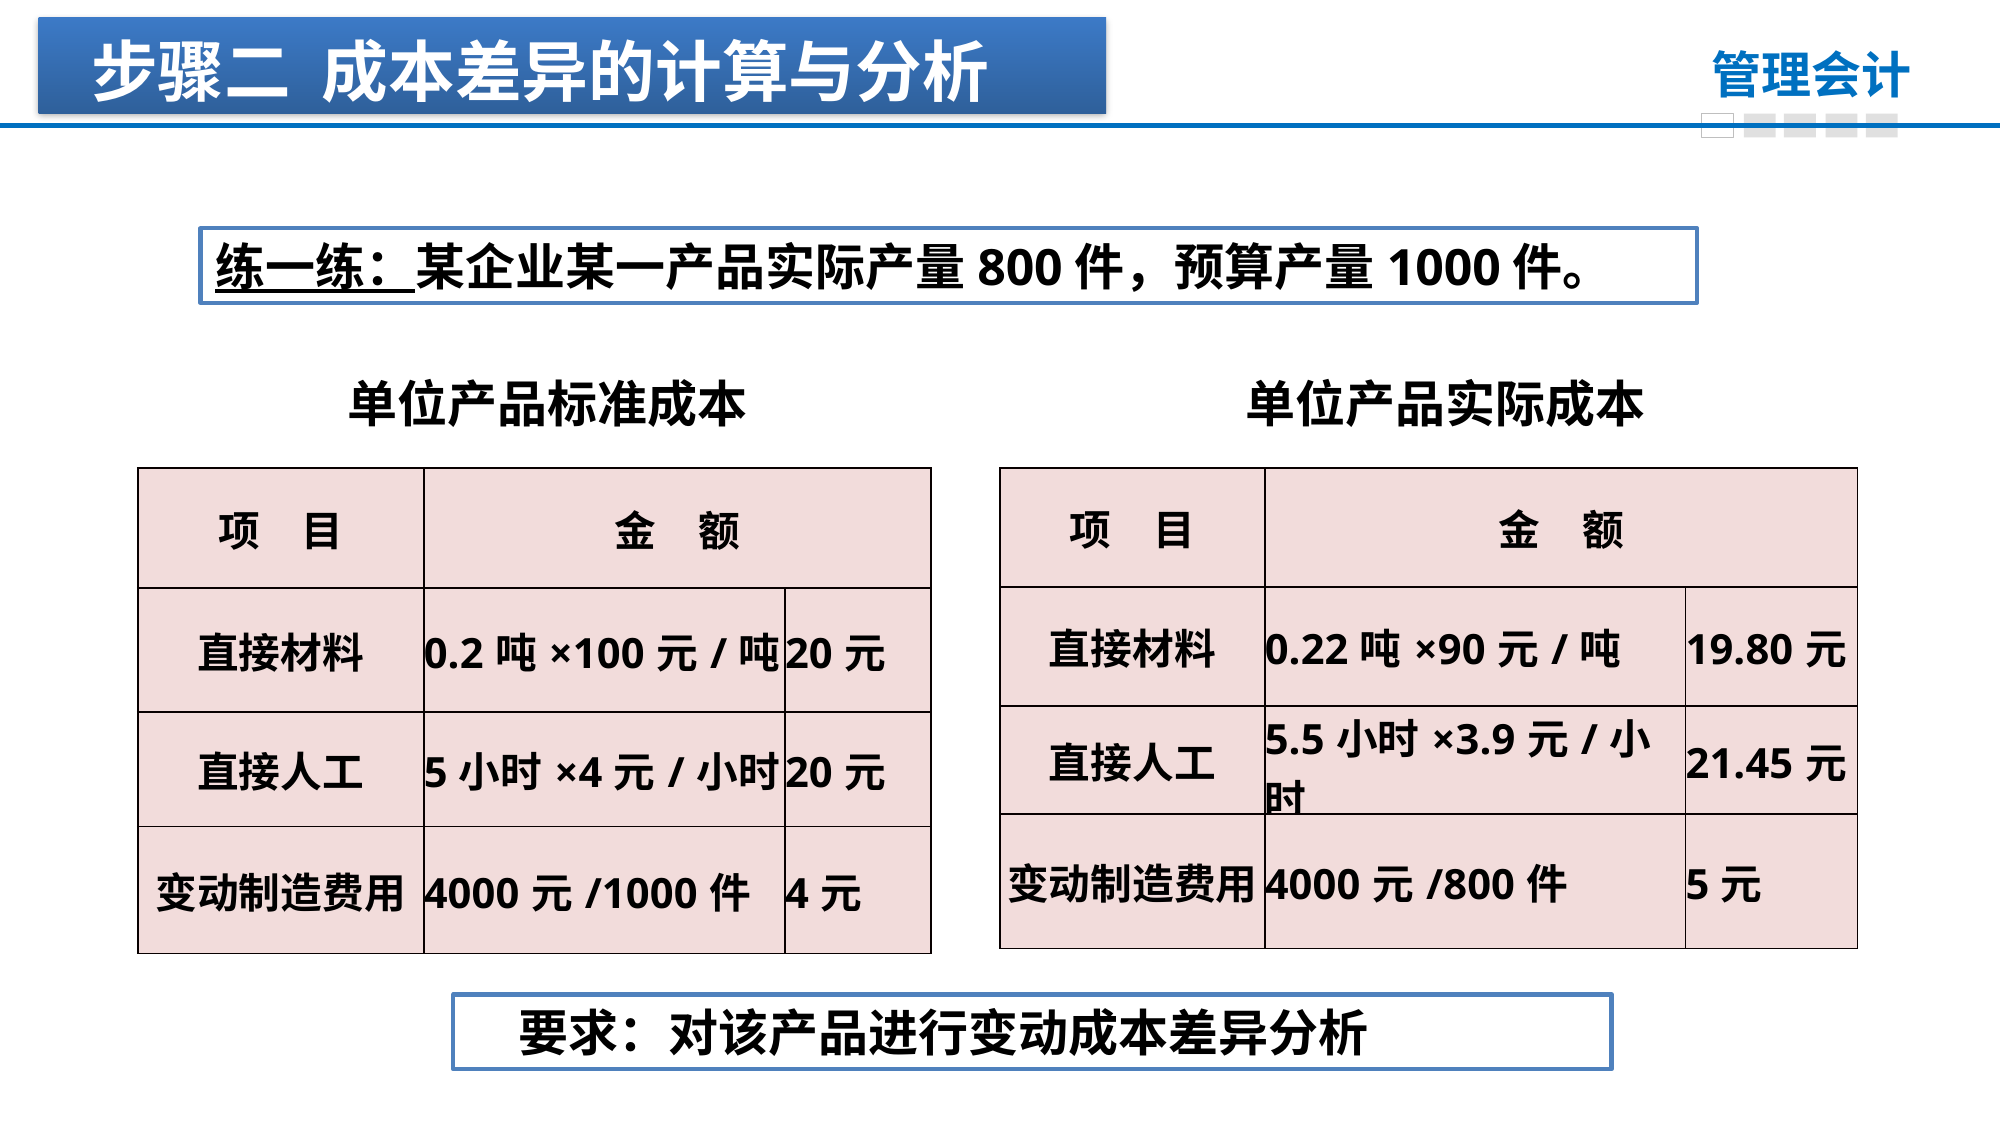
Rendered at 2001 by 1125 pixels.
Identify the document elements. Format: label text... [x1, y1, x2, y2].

table_header 金 额 [1266, 469, 1857, 586]
text_box 单位产品标准成本 [347, 371, 776, 433]
table_cell 变动制造费用 [1001, 815, 1264, 948]
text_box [38, 17, 1107, 119]
table_cell 0.22吨×90元/吨 [1266, 588, 1685, 705]
table_cell 4000元/1000件 [425, 827, 784, 953]
table_cell 20元 [786, 589, 930, 711]
text_box 要求：对该产品进行变动成本差异分析 [451, 992, 1614, 1071]
text_box 单位产品实际成本 [1245, 371, 1674, 433]
table_header 金 额 [425, 469, 930, 587]
table_cell 20元 [786, 713, 930, 826]
table_cell 直接材料 [1001, 588, 1264, 705]
table_cell 5小时×4元/小时 [425, 713, 784, 826]
table_cell 5.5小时×3.9元/小时 [1266, 707, 1685, 813]
table_cell 4000元/800件 [1266, 815, 1685, 948]
table_cell 直接材料 [139, 589, 423, 711]
table_cell 0.2吨×100元/吨 [425, 589, 784, 711]
table_cell 直接人工 [1001, 707, 1264, 813]
table_header 项 目 [1001, 469, 1264, 586]
table_cell 直接人工 [139, 713, 423, 826]
table_cell 变动制造费用 [139, 827, 423, 953]
table_cell 5元 [1686, 815, 1857, 948]
table_cell 19.80元 [1686, 588, 1857, 705]
text_box 练一练：某企业某一产品实际产量800件，预算产量1000件。 [198, 226, 1699, 305]
table_header 项 目 [139, 469, 423, 587]
table_cell 4元 [786, 827, 930, 953]
table_cell 21.45元 [1686, 707, 1857, 813]
